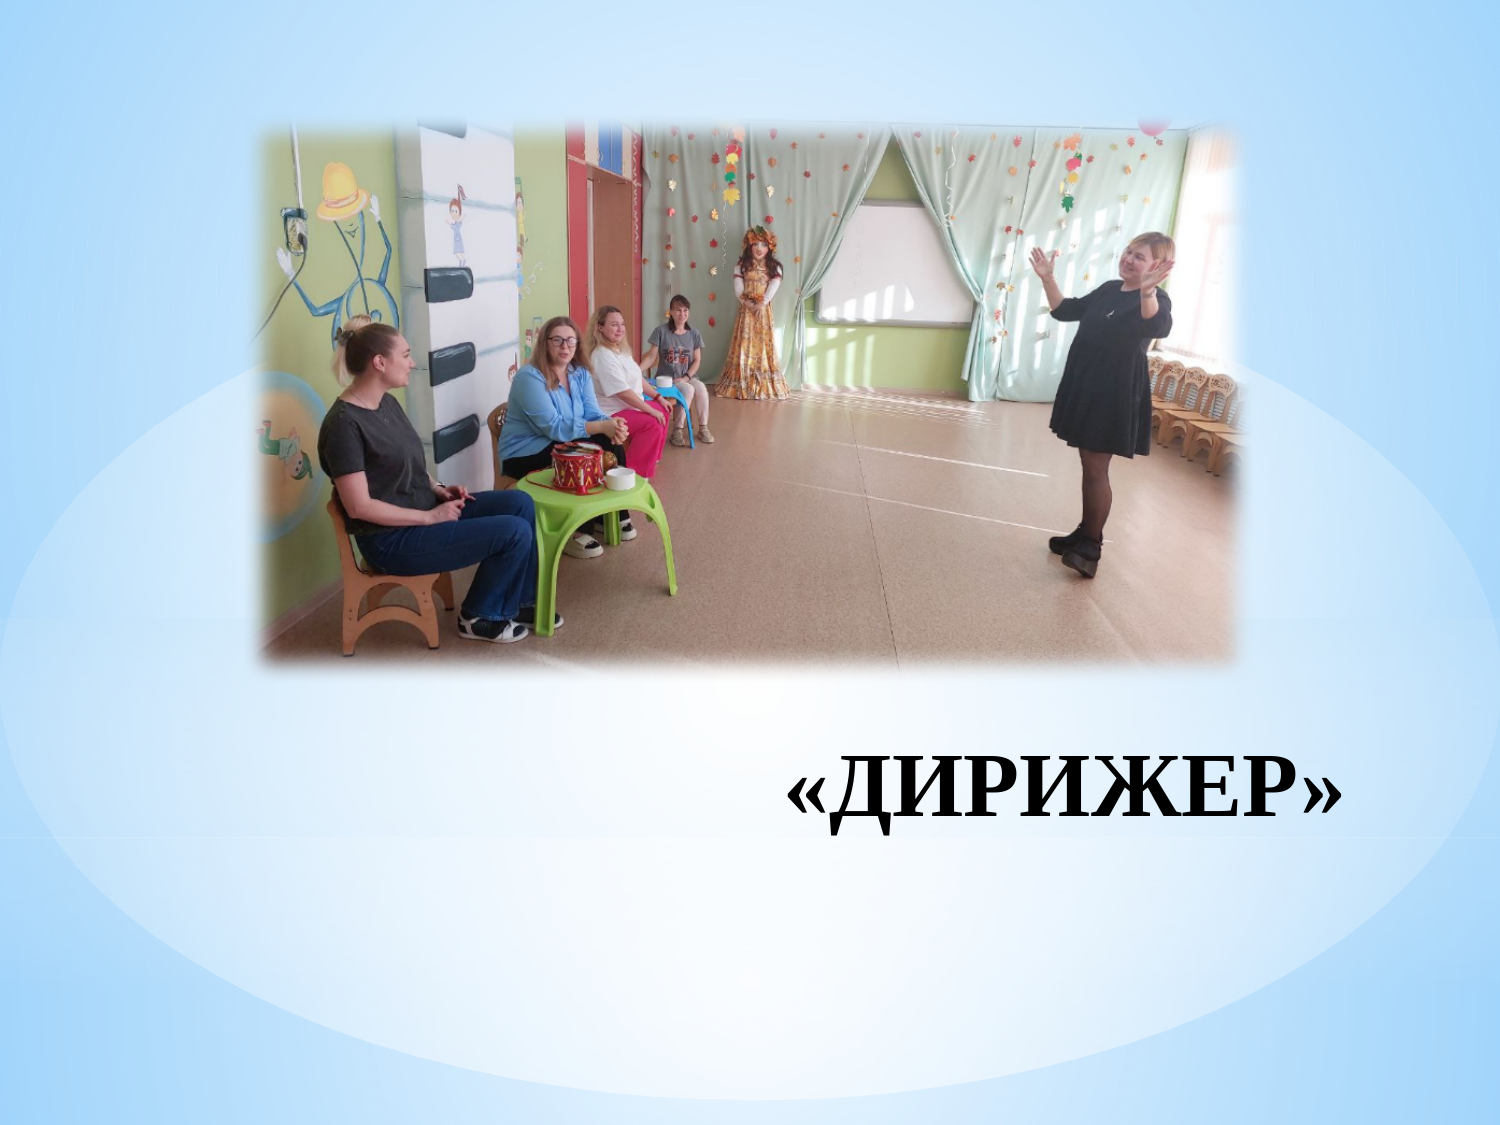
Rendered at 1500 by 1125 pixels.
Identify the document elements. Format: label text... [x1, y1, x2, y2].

title «ДИРИЖЕР» [294, 717, 1363, 905]
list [241, 113, 1255, 684]
